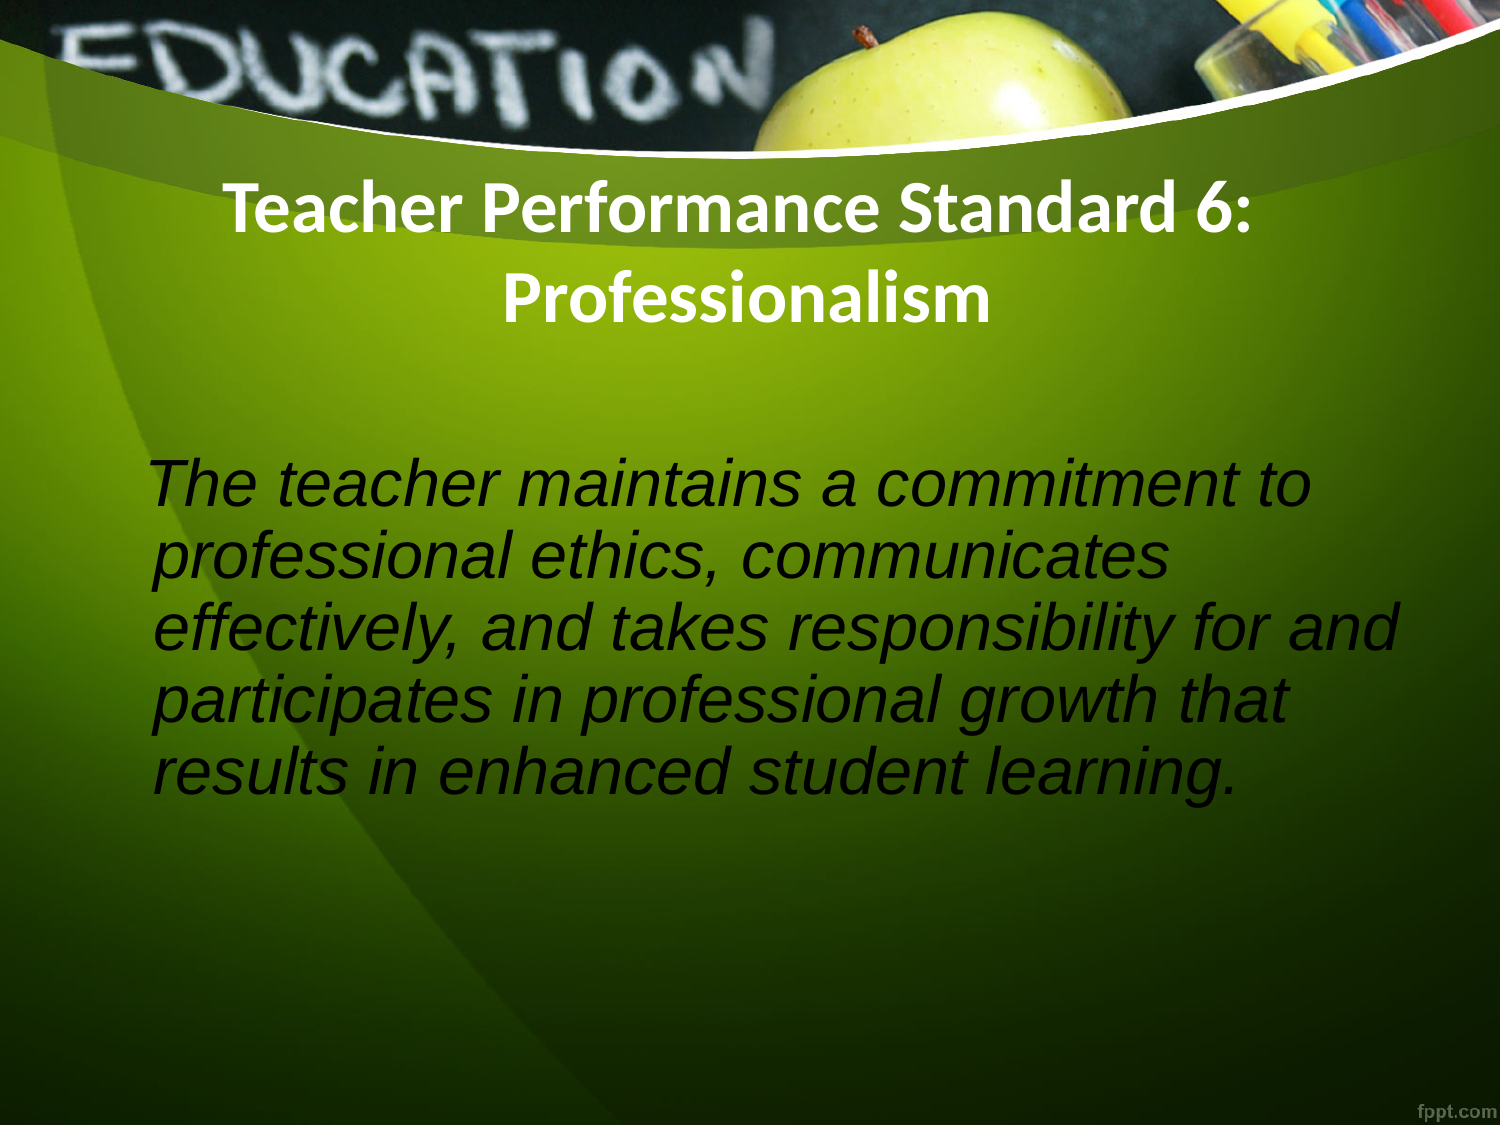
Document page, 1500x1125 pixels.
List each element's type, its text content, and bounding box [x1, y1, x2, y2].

text_box Teacher Performance Standard 6: Professionalism [110, 149, 1386, 338]
text_box The teacher maintains a commitment to professional ethics, communicates effectively, and takes responsibility for and participates in professional growth that results in enhanced student learning. [73, 375, 1455, 1000]
picture [0, 0, 1500, 1125]
